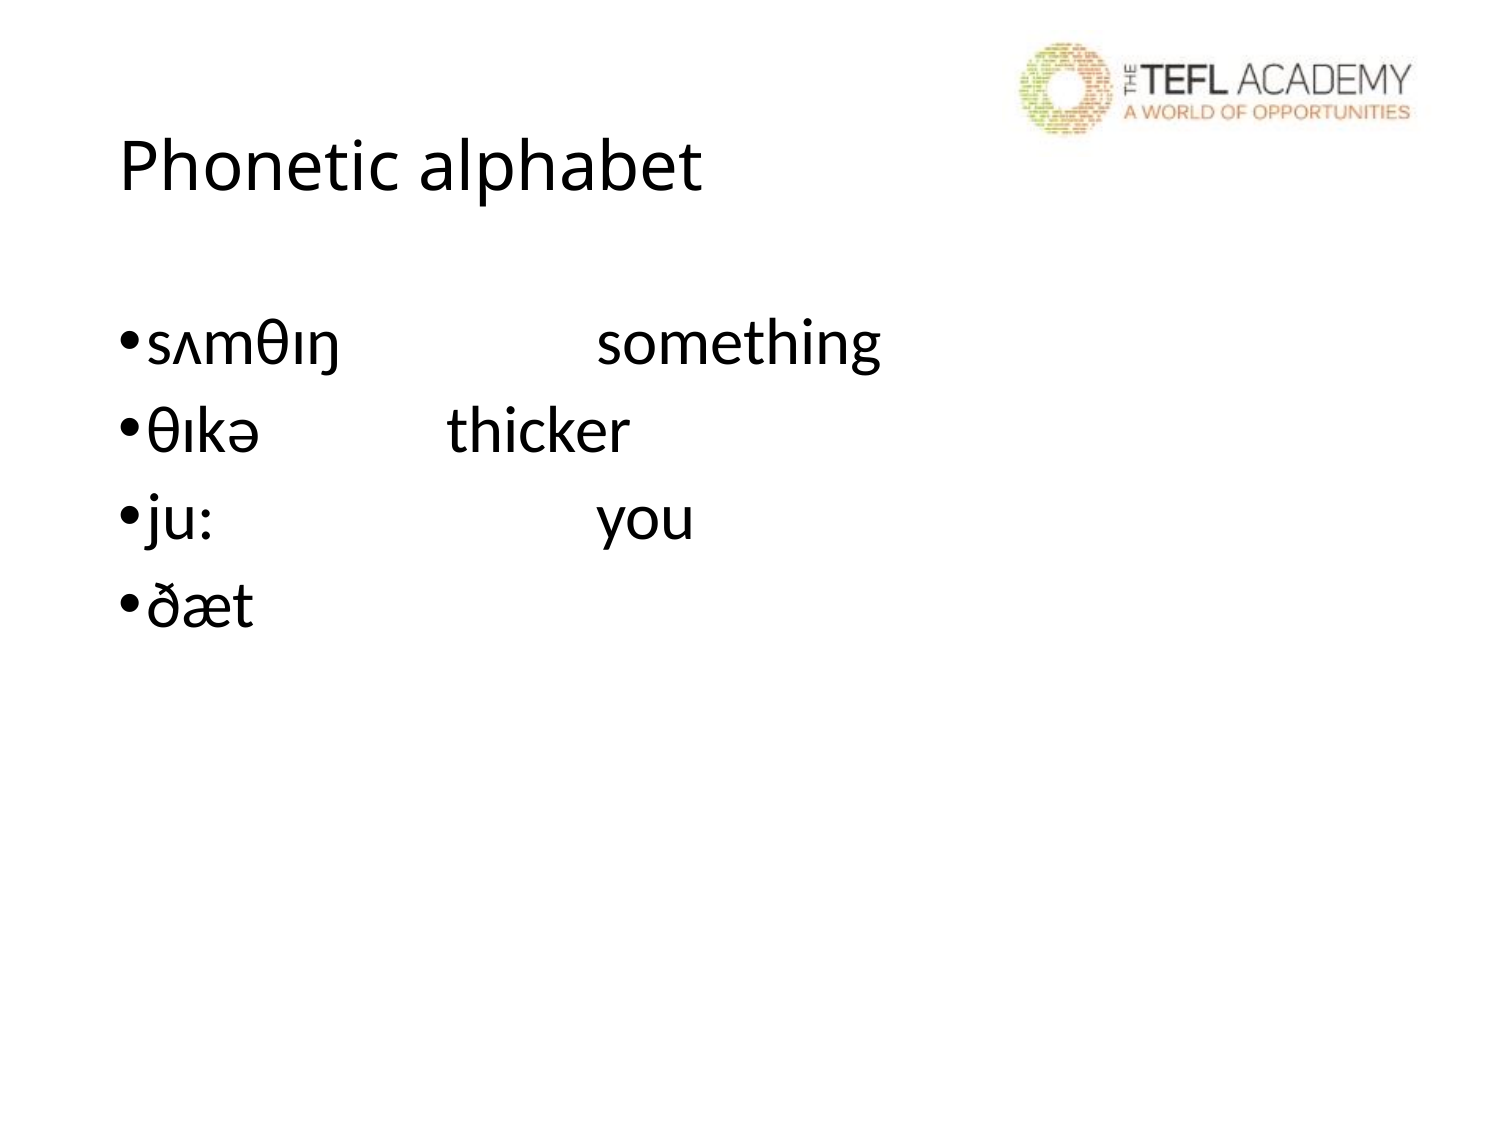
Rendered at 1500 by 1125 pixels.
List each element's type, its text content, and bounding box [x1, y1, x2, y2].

list sʌmθɪŋ something θɪkə thicker ju: you ðæt [103, 299, 1397, 1014]
picture [1002, 30, 1446, 157]
title Phonetic alphabet [103, 59, 1397, 278]
